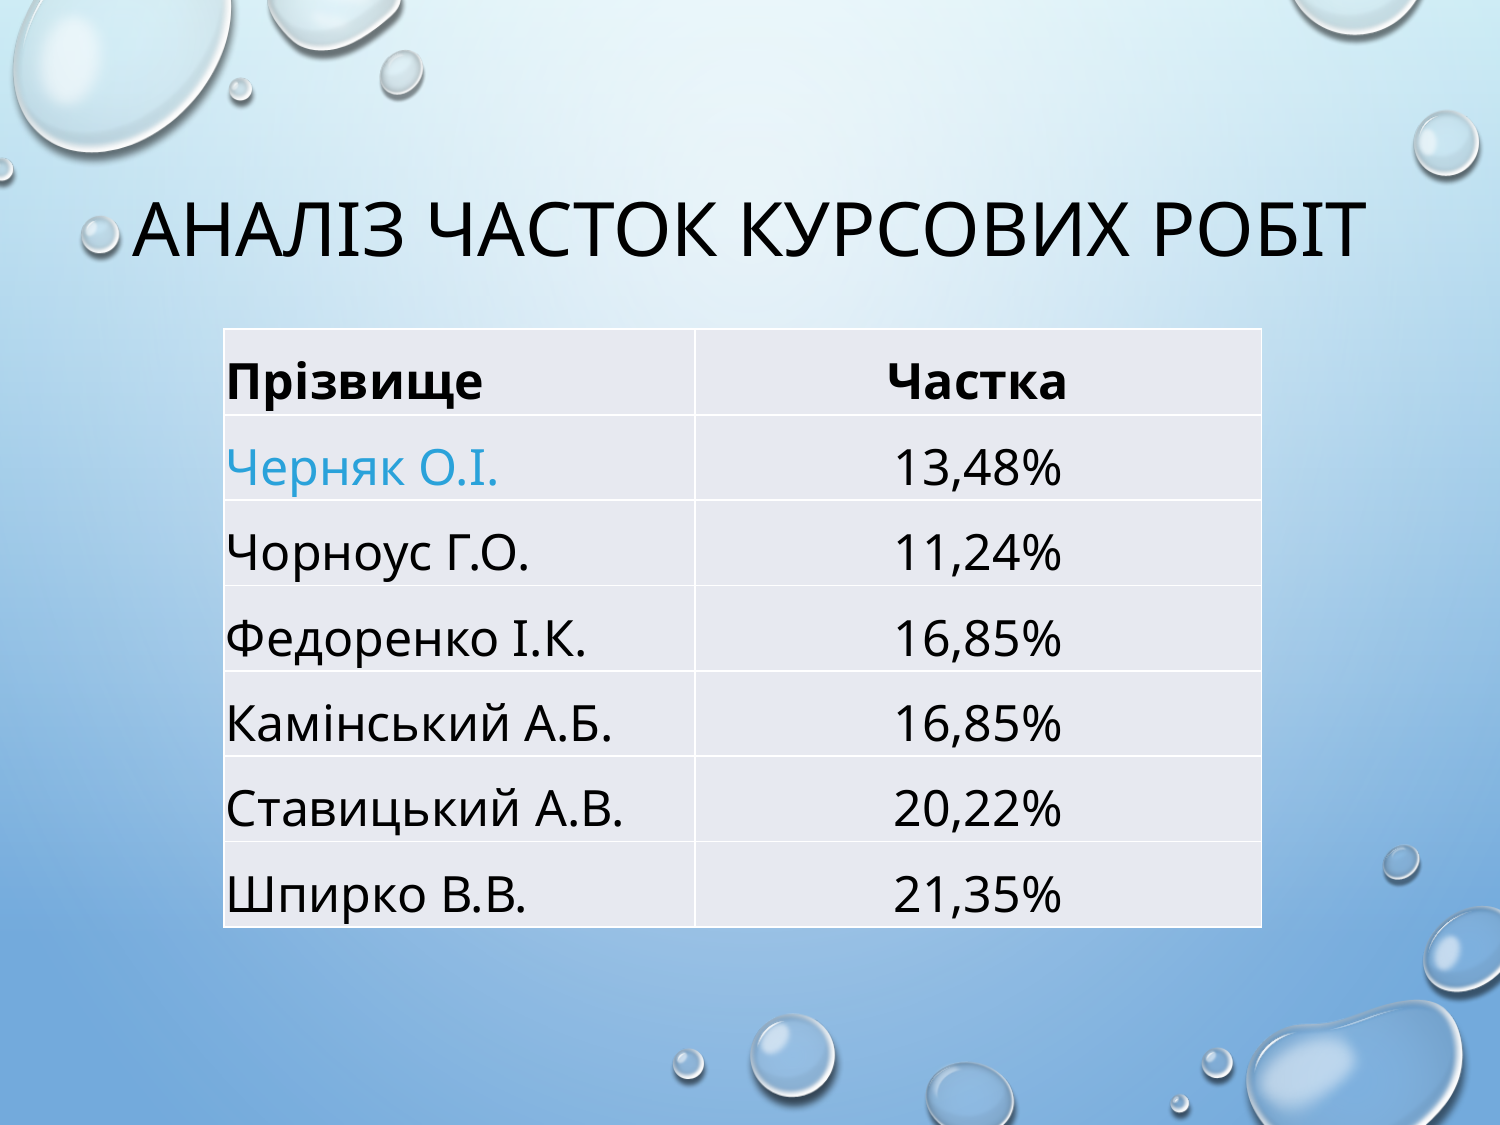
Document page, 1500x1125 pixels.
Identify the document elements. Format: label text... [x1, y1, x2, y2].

title Аналіз часток курсових робіт [112, 101, 1388, 364]
table_cell Шпирко В.В. [225, 842, 694, 926]
table_header Частка [696, 330, 1261, 414]
table_cell Ставицький А.В. [225, 757, 694, 841]
table_cell Федоренко І.К. [225, 586, 694, 670]
table_cell 13,48% [696, 416, 1261, 499]
table_cell 20,22% [696, 757, 1261, 841]
table_cell 16,85% [696, 672, 1261, 755]
table_cell Камінський А.Б. [225, 672, 694, 755]
picture [0, 0, 1500, 1125]
table_cell 16,85% [696, 586, 1261, 670]
table_cell Чорноус Г.О. [225, 501, 694, 585]
table_cell 21,35% [696, 842, 1261, 926]
table_cell Черняк О.І. [225, 416, 694, 499]
table_cell 11,24% [696, 501, 1261, 585]
table_header Прізвище [225, 330, 694, 414]
